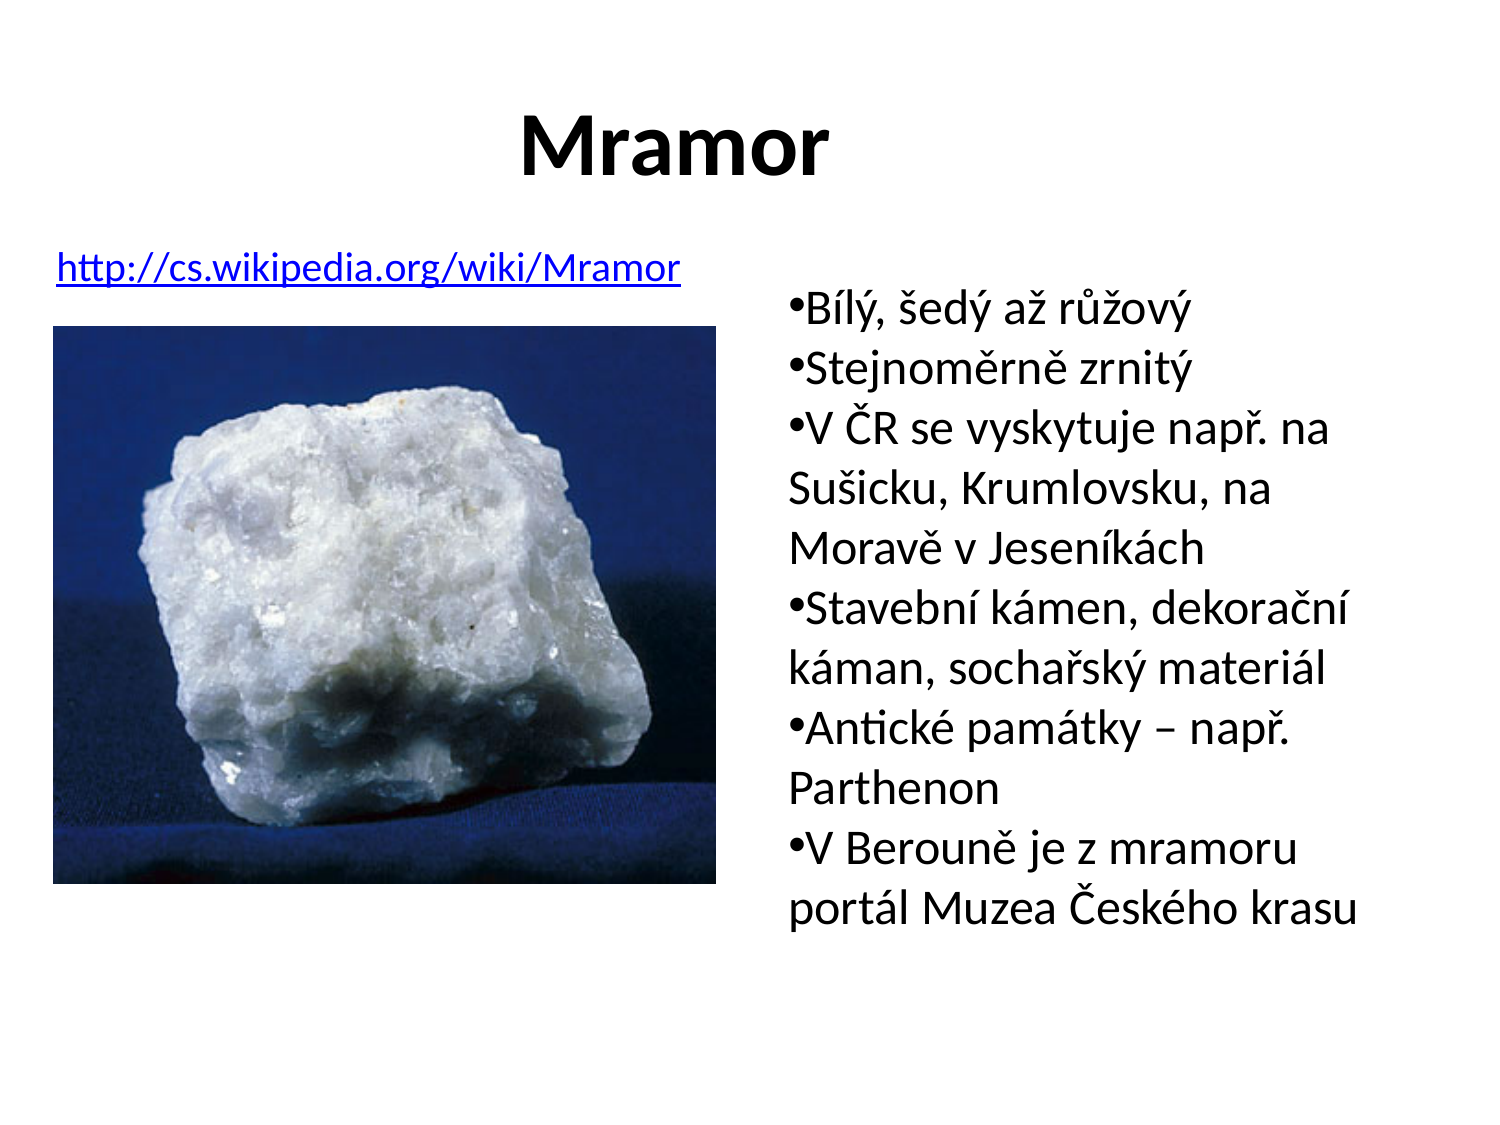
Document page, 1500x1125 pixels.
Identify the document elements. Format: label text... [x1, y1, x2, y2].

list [52, 326, 716, 885]
list http://cs.wikipedia.org/wiki/Mramor [41, 231, 704, 308]
text_box Bílý, šedý až růžový Stejnoměrně zrnitý V ČR se vyskytuje např. na Sušicku, Krumlovsku, na Moravě v Jeseníkách Stavební kámen, dekorační káman, sochařský materiál Antické památky – např. Parthenon V Berouně je z mramoru portál Muzea Českého krasu [773, 267, 1376, 1002]
title Mramor [0, 45, 1350, 233]
